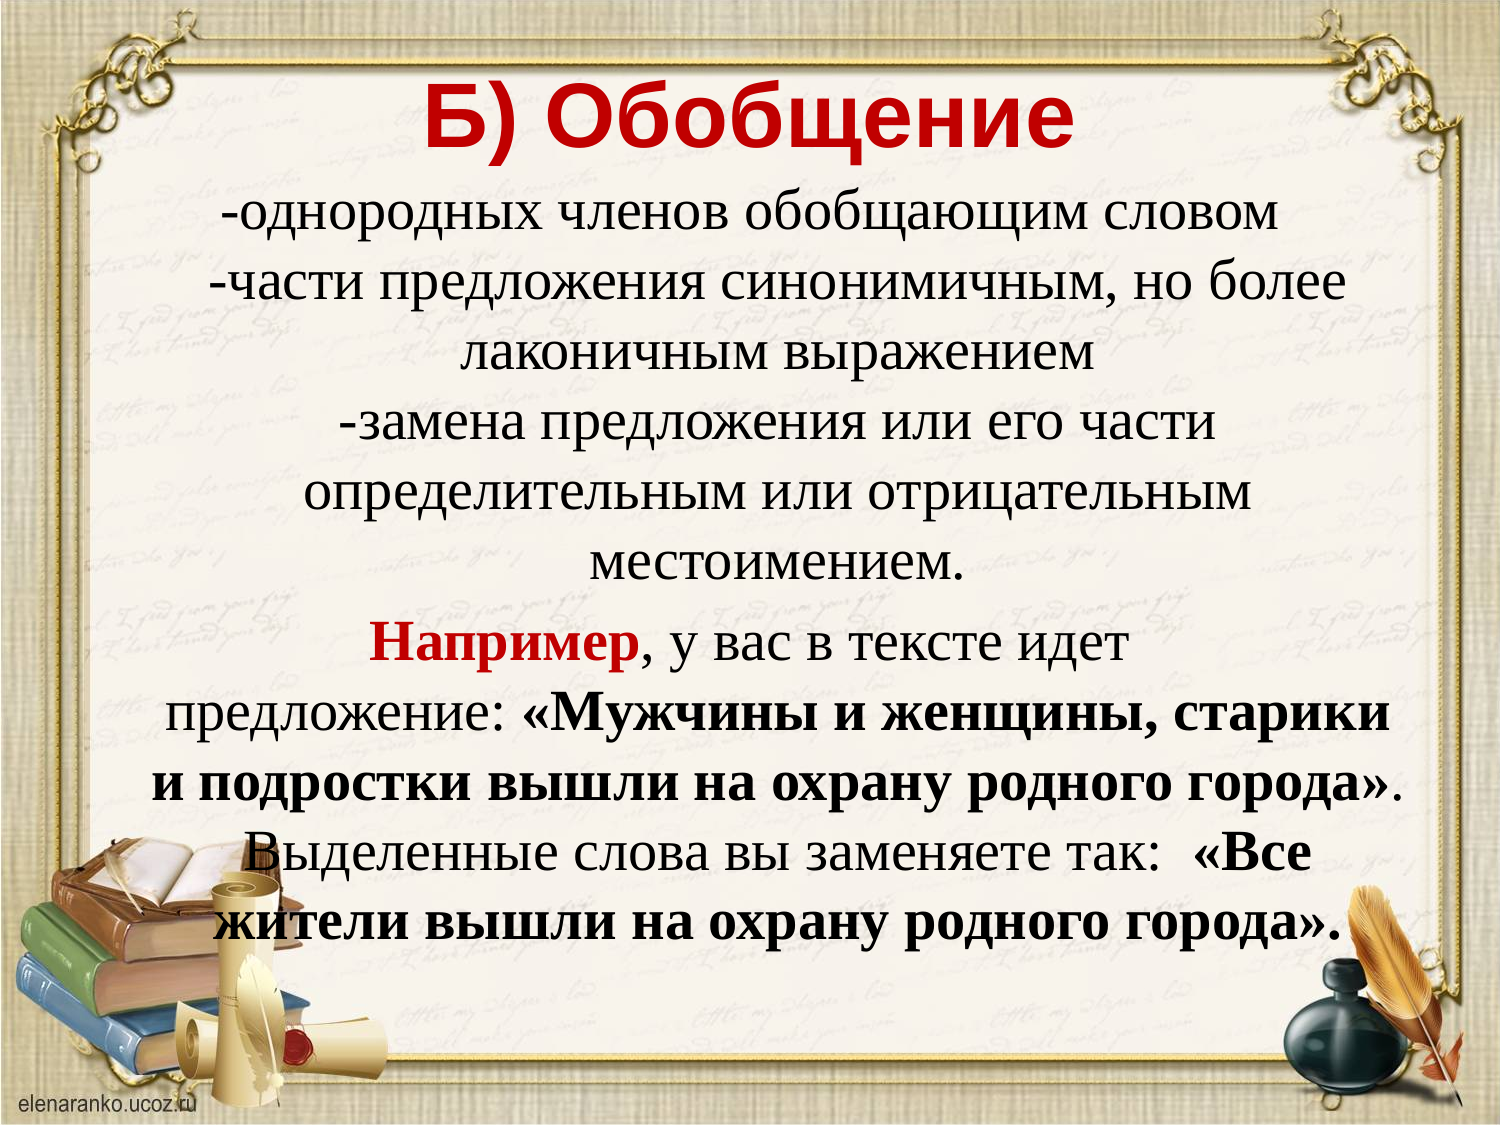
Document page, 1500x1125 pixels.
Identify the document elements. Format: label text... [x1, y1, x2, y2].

list -однородных членов обобщающим словом -части предложения синонимичным, но более лаконичным выражением -замена предложения или его части определительным или отрицательным местоимением. Например, у вас в тексте идет предложение: «Мужчины и женщины, старики и подростки вышли на охрану родного города». Выделенные слова вы заменяете так: «Все жители вышли на охрану родного города». [75, 164, 1425, 1005]
picture [0, 0, 1500, 1125]
title Б) Обобщение [75, 45, 1425, 164]
